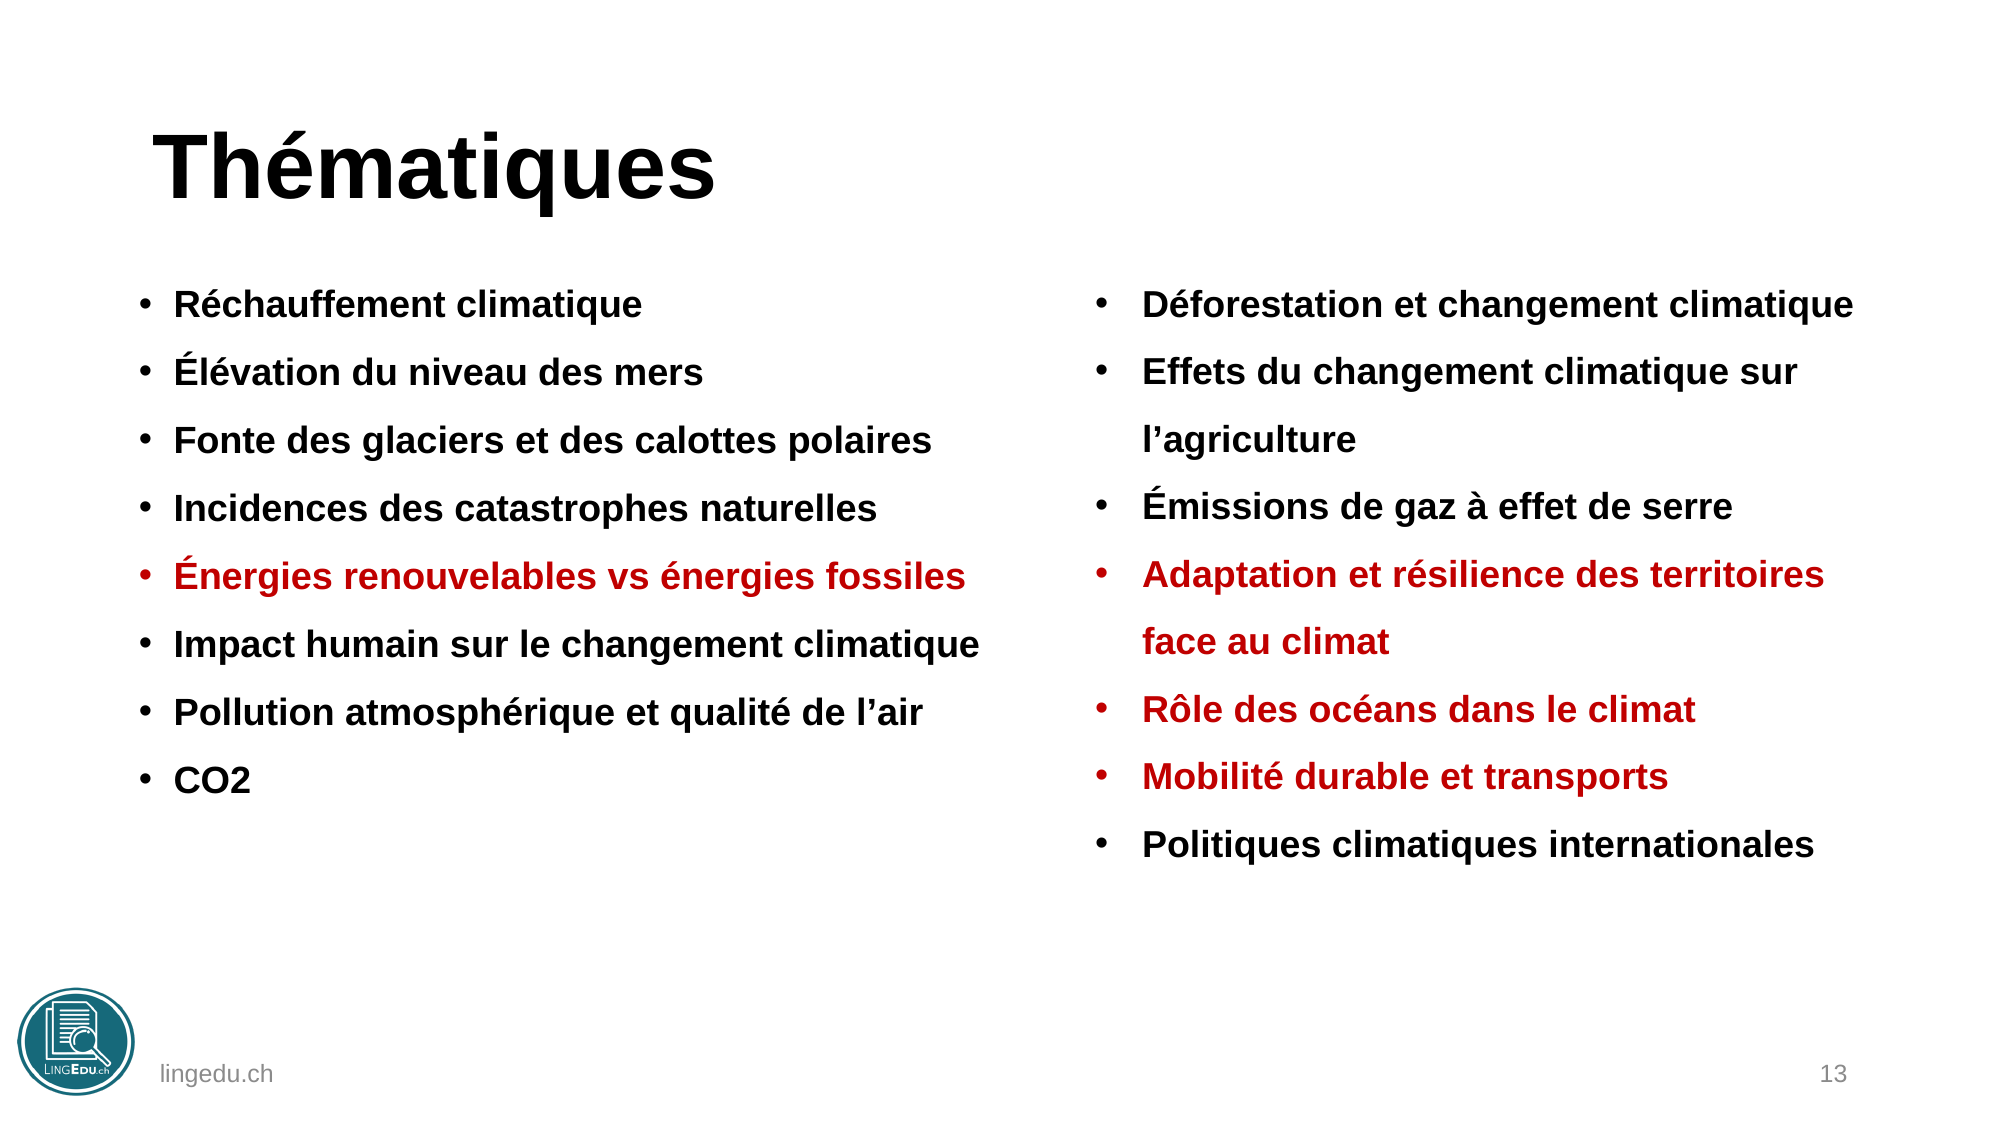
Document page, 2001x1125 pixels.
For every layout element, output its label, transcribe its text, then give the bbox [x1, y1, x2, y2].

picture [17, 987, 135, 1096]
text_box Déforestation et changement climatique Effets du changement climatique sur l’agriculture Émissions de gaz à effet de serre Adaptation et résilience des territoires face au climat Rôle des océans dans le climat Mobilité durable et transports Politiques climatiques internationales [1080, 249, 1907, 873]
list Réchauffement climatique Élévation du niveau des mers Fonte des glaciers et des calottes polaires Incidences des catastrophes naturelles Énergies renouvelables vs énergies fossiles Impact humain sur le changement climatique Pollution atmosphérique et qualité de l’air CO2 [123, 263, 1037, 952]
footer lingedu.ch [137, 1042, 297, 1103]
slide_number 13 [1768, 1042, 1863, 1103]
title Thématiques [137, 59, 1863, 278]
